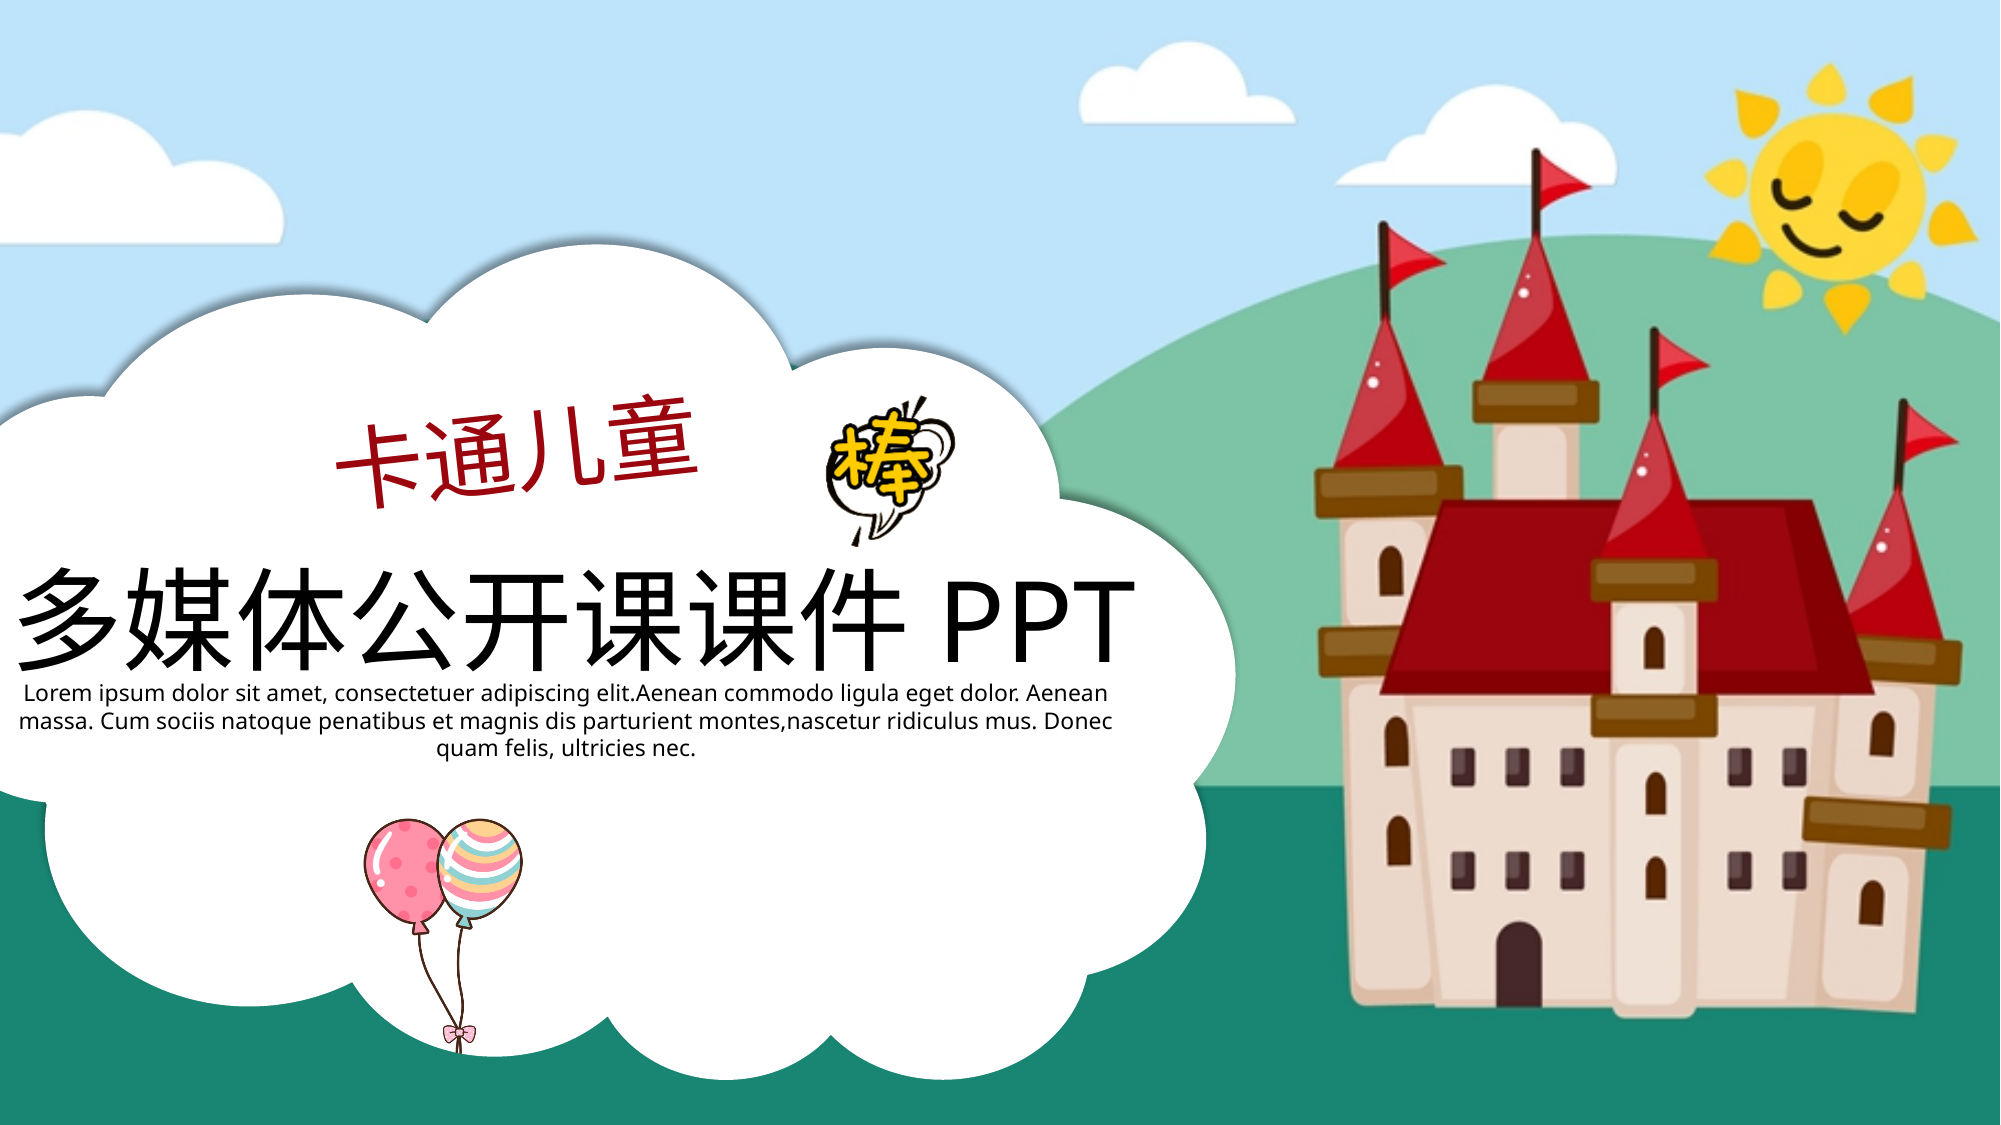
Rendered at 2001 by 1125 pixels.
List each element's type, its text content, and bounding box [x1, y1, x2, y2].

text_box 多媒体公开课课件PPT [0, 515, 1151, 692]
text_box Lorem ipsum dolor sit amet, consectetuer adipiscing elit.Aenean commodo ligula eget dolor. Aenean massa. Cum sociis natoque penatibus et magnis dis parturient montes,nascetur ridiculus mus. Donec quam felis, ultricies nec. [0, 671, 1133, 769]
picture [0, 0, 2000, 1125]
text_box 卡通儿童 [311, 365, 720, 534]
